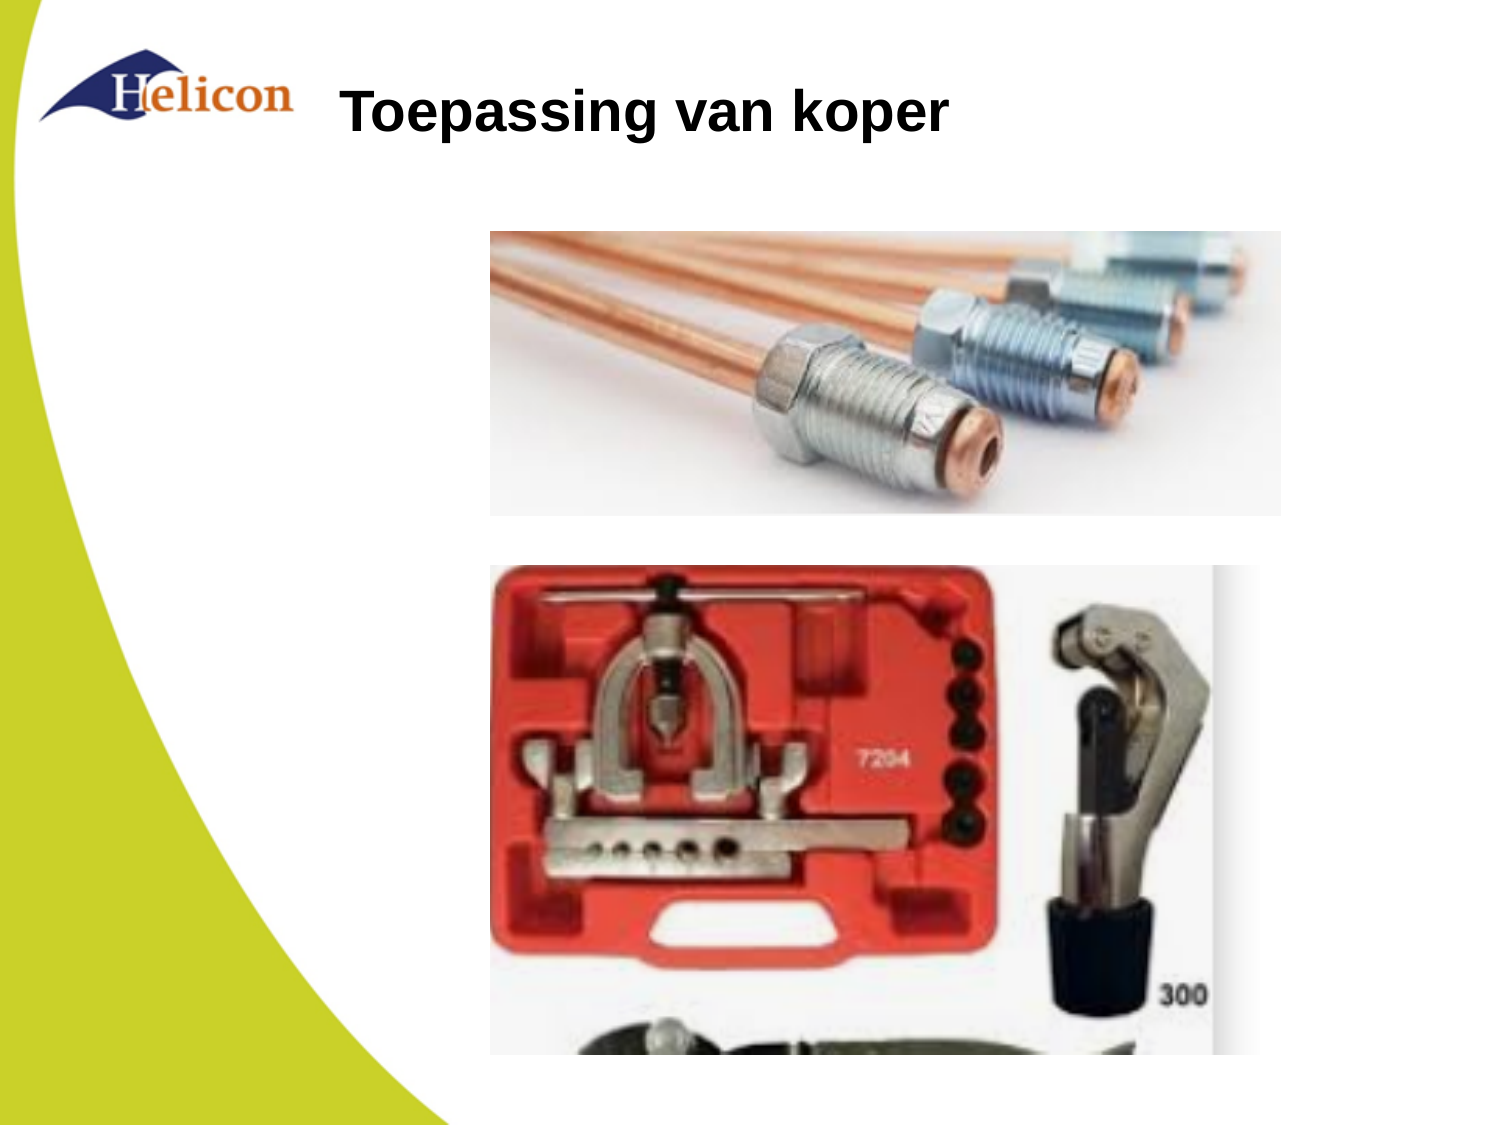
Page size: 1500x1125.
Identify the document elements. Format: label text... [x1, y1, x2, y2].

picture [0, 0, 1500, 1125]
title Toepassing van koper [324, 54, 1415, 161]
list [489, 231, 1281, 516]
